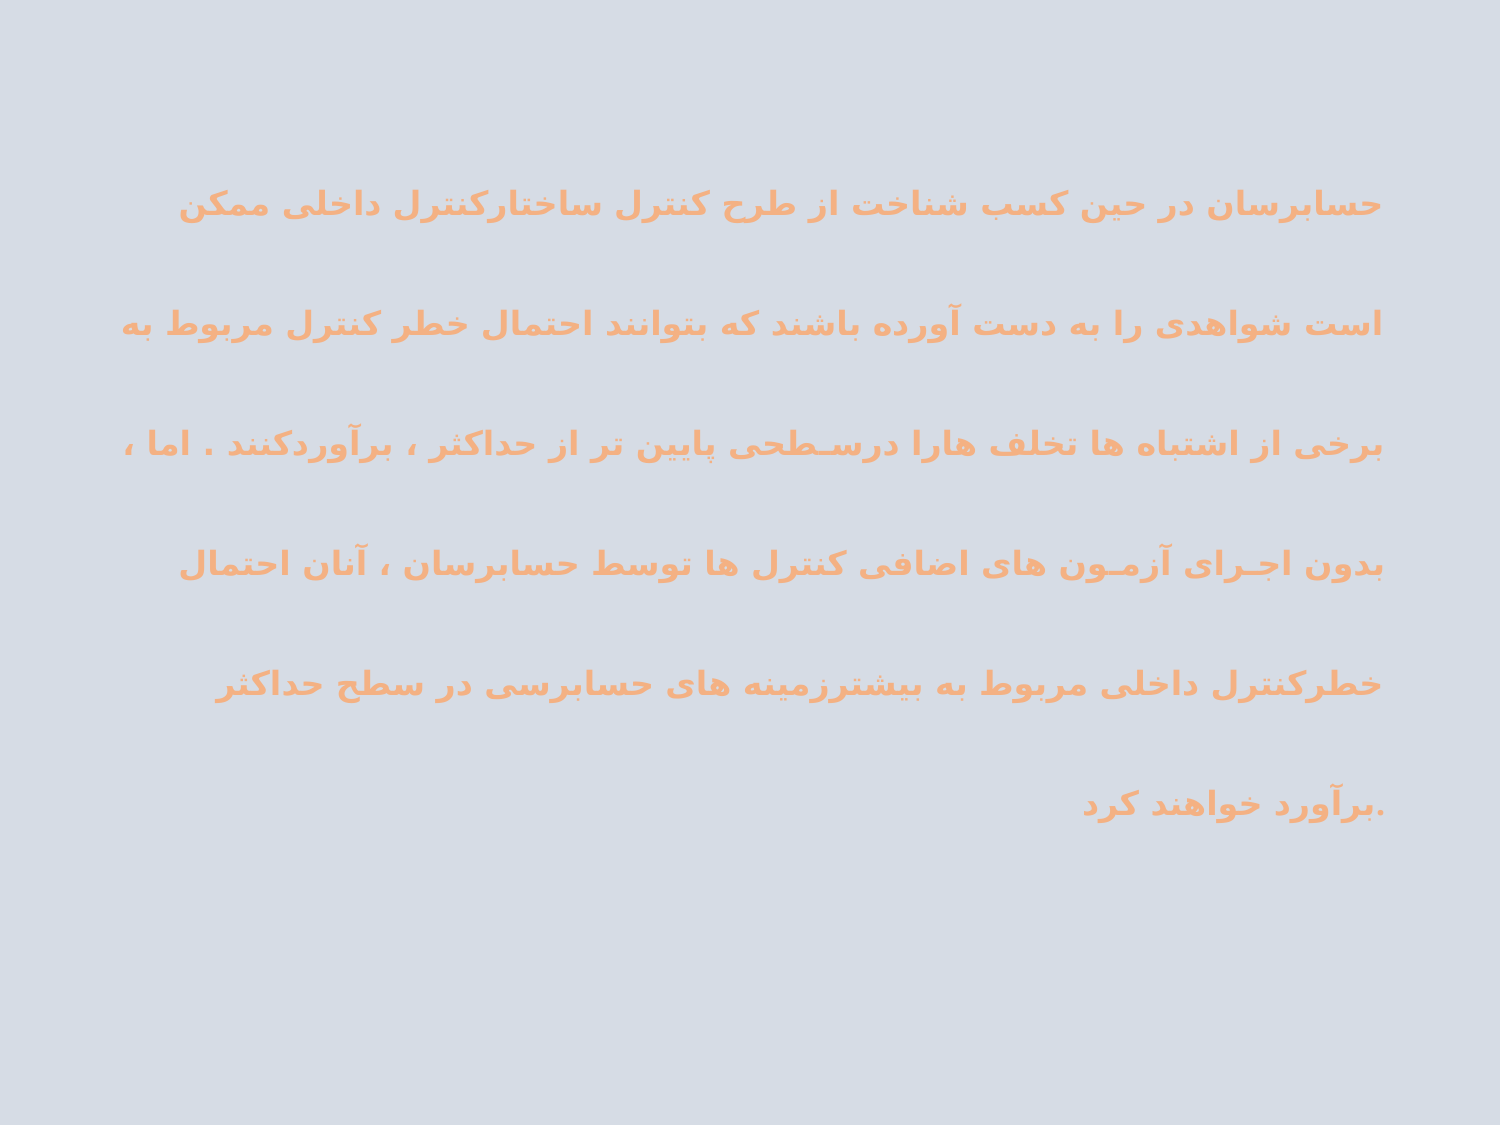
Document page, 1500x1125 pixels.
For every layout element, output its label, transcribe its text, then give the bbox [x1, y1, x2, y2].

title حسابرسان در حین کسب شناخت از طرح کنترل ساختارکنترل داخلی ممکن است شواهدی را به دست آورده باشند که بتوانند احتمال خطر کنترل مربوط به برخی از اشتباه ها تخلف هارا درسـطحی پایین تر از حداکثر ، برآوردکنند . اما ، بدون اجـرای آزمـون های اضافی کنترل ها توسط حسابرسان ، آنان احتمال خطرکنترل داخلی مربوط به بیشترزمینه های حسابرسی در سطح حداکثر برآورد خواهند کرد. [100, 90, 1401, 835]
